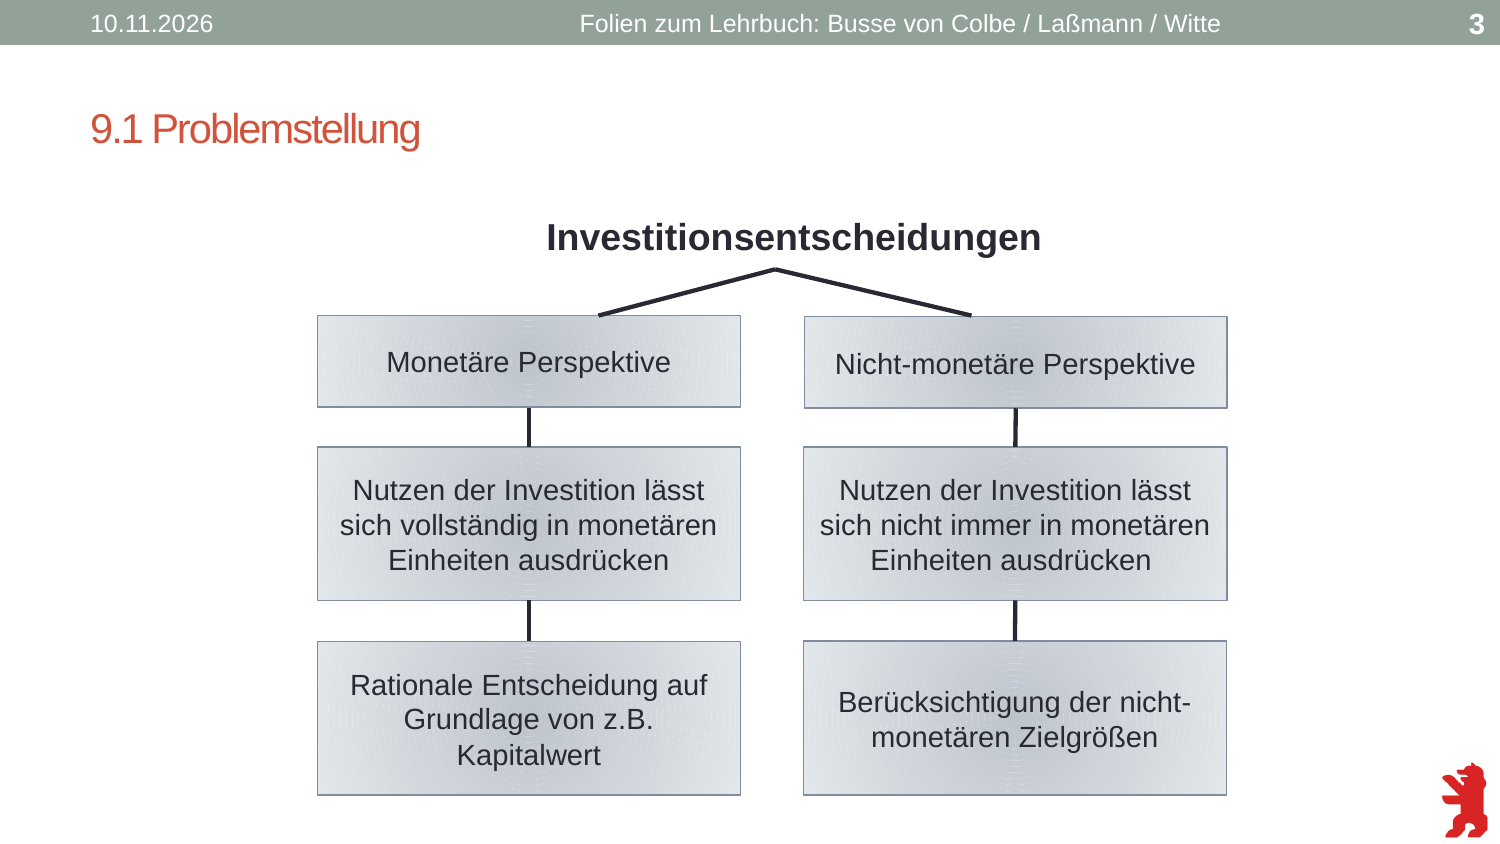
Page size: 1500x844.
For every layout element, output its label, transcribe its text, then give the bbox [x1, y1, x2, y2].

footer Folien zum Lehrbuch: Busse von Colbe / Laßmann / Witte [562, 2, 1238, 43]
slide_number 3 [1325, 2, 1500, 43]
title 9.1 Problemstellung [75, 65, 1500, 188]
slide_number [75, 2, 550, 43]
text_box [317, 269, 1228, 796]
picture [1434, 760, 1500, 844]
text_box Investitionsentscheidungen [531, 205, 1058, 266]
